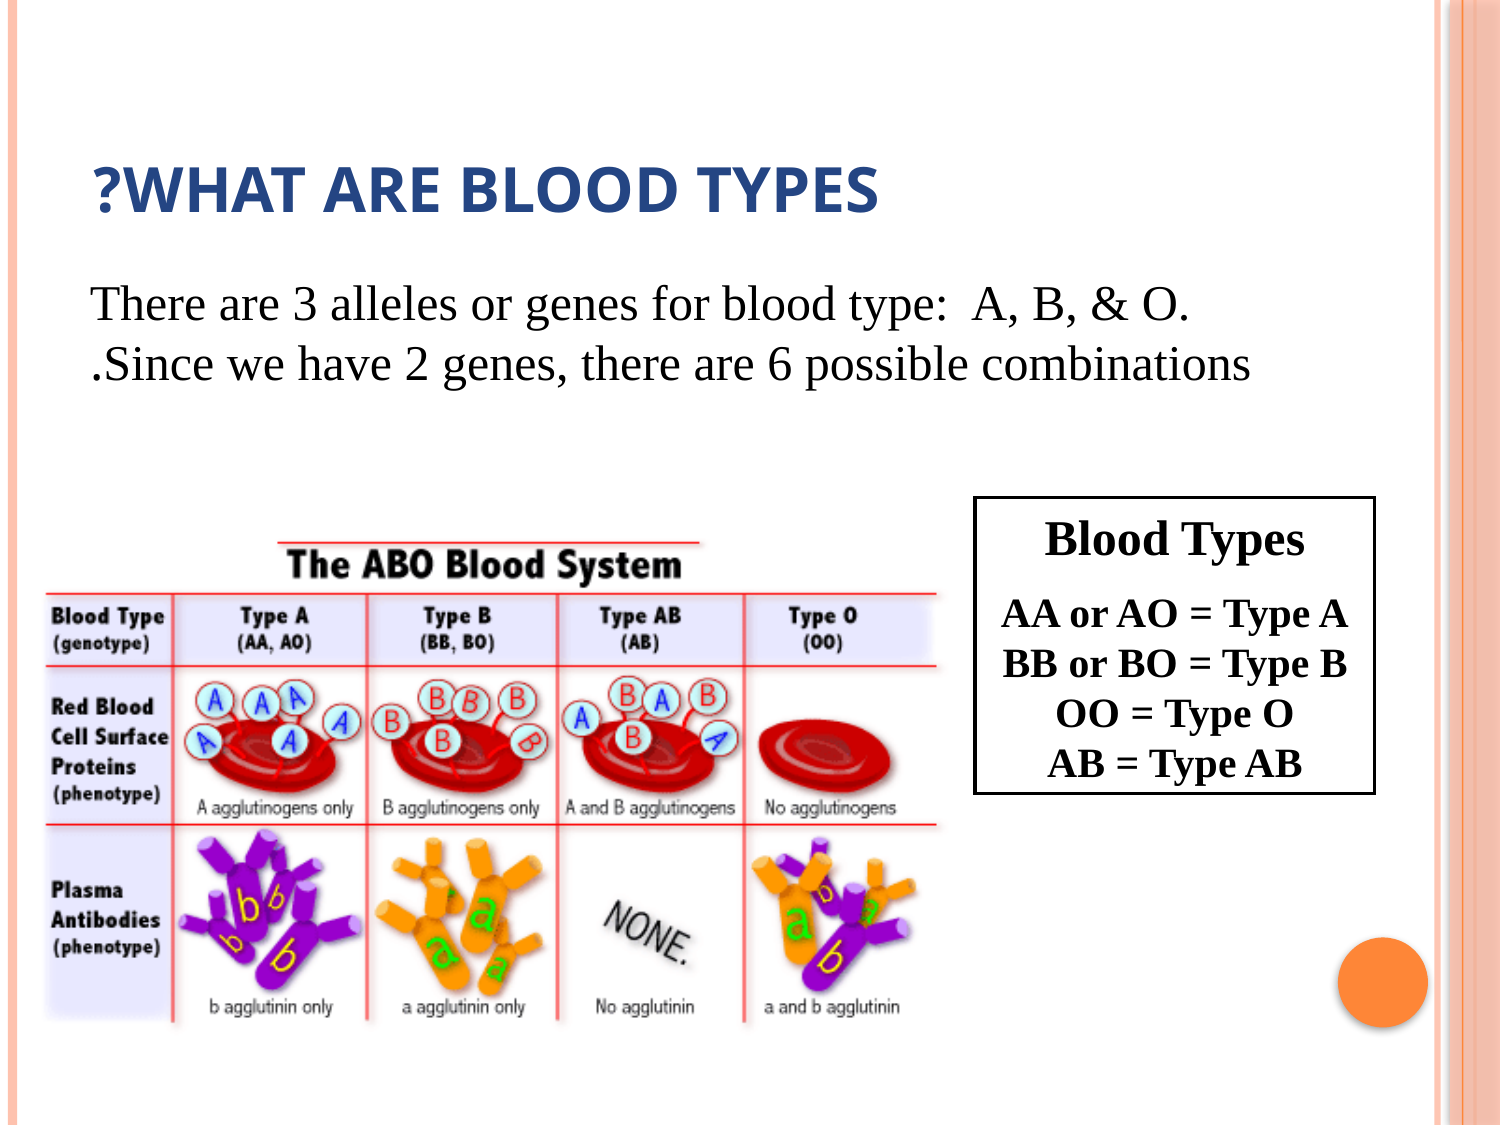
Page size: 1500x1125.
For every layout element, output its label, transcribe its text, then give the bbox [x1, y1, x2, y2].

title What are blood types? [75, 45, 1300, 233]
list There are 3 alleles or genes for blood type: A, B, & O. Since we have 2 genes, there are 6 possible combinations. [75, 262, 1300, 1062]
text_box Blood Types AA or AO = Type A BB or BO = Type B OO = Type O AB = Type AB [975, 497, 1375, 794]
picture [36, 536, 951, 1040]
